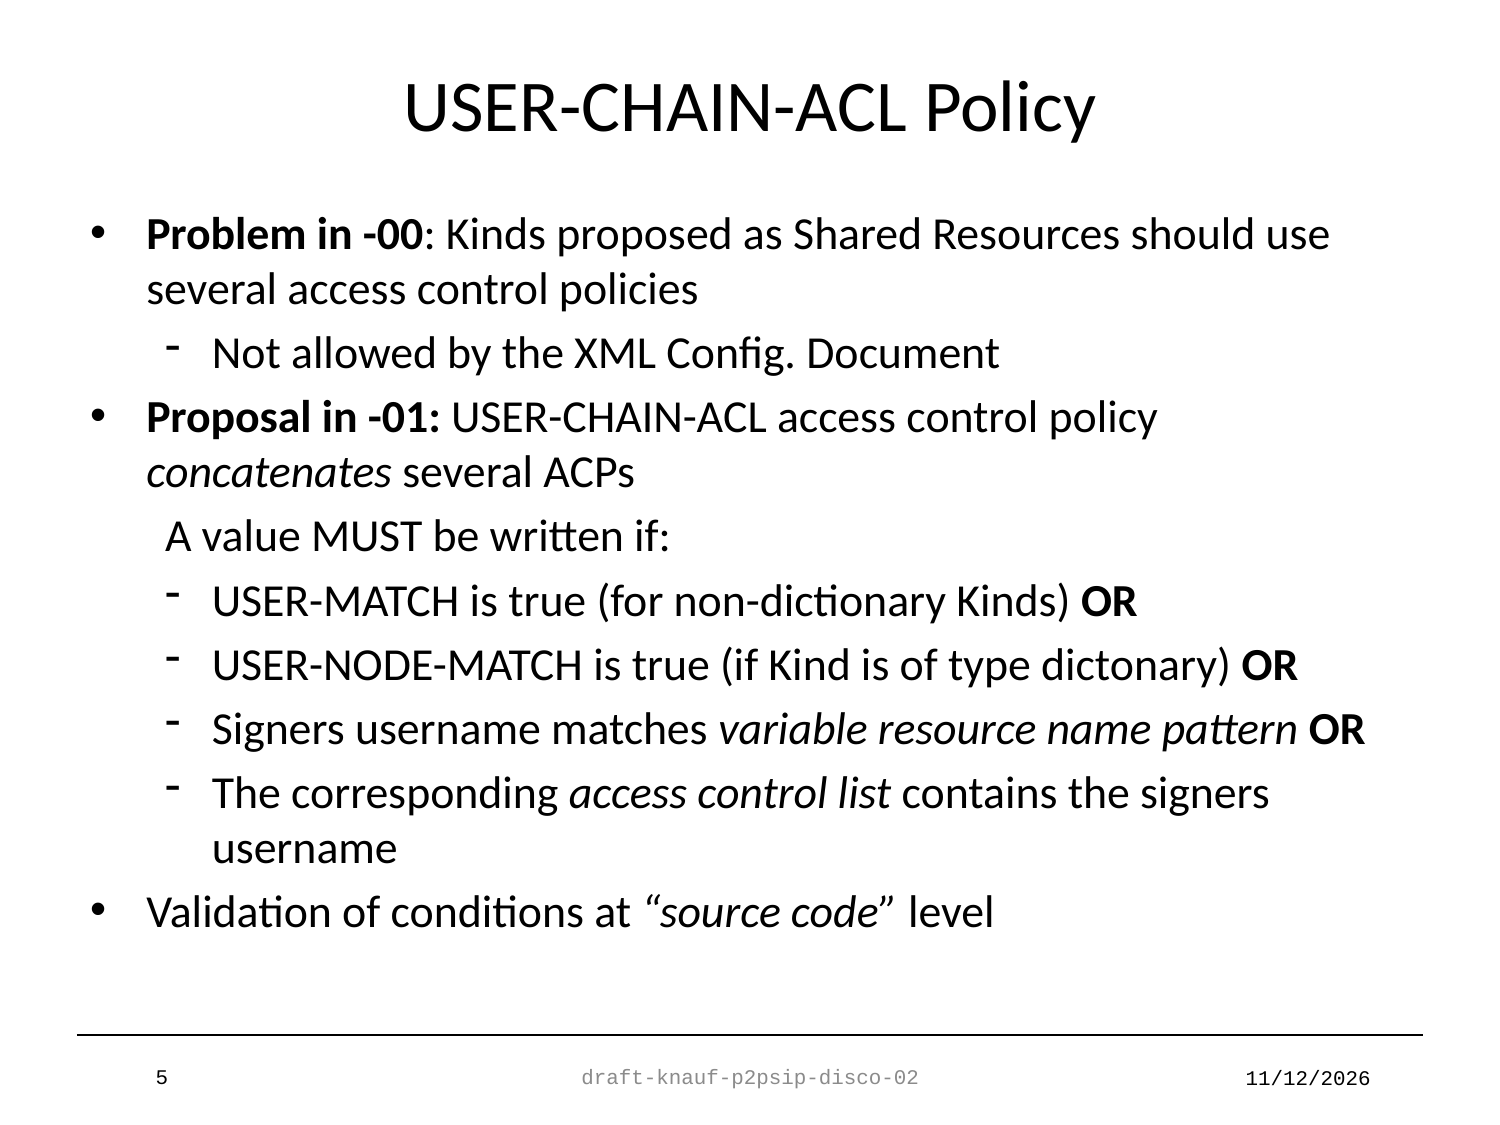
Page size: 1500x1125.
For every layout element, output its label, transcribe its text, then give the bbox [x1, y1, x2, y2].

title USER-CHAIN-ACL Policy [150, 8, 1350, 197]
footer draft-knauf-p2psip-disco-02 [401, 1046, 1099, 1106]
slide_number 5 [65, 1046, 184, 1106]
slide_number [1181, 1046, 1436, 1107]
list Problem in -00: Kinds proposed as Shared Resources should use several access control policies Not allowed by the XML Config. Document Proposal in -01: USER-CHAIN-ACL access control policy concatenates several ACPs A value MUST be written if: USER-MATCH is true (for non-dictionary Kinds) OR USER-NODE-MATCH is true (if Kind is of type dictonary) OR Signers username matches variable resource name pattern OR The corresponding access control list contains the signers username Validation of conditions at “source code” level [74, 219, 1426, 1006]
